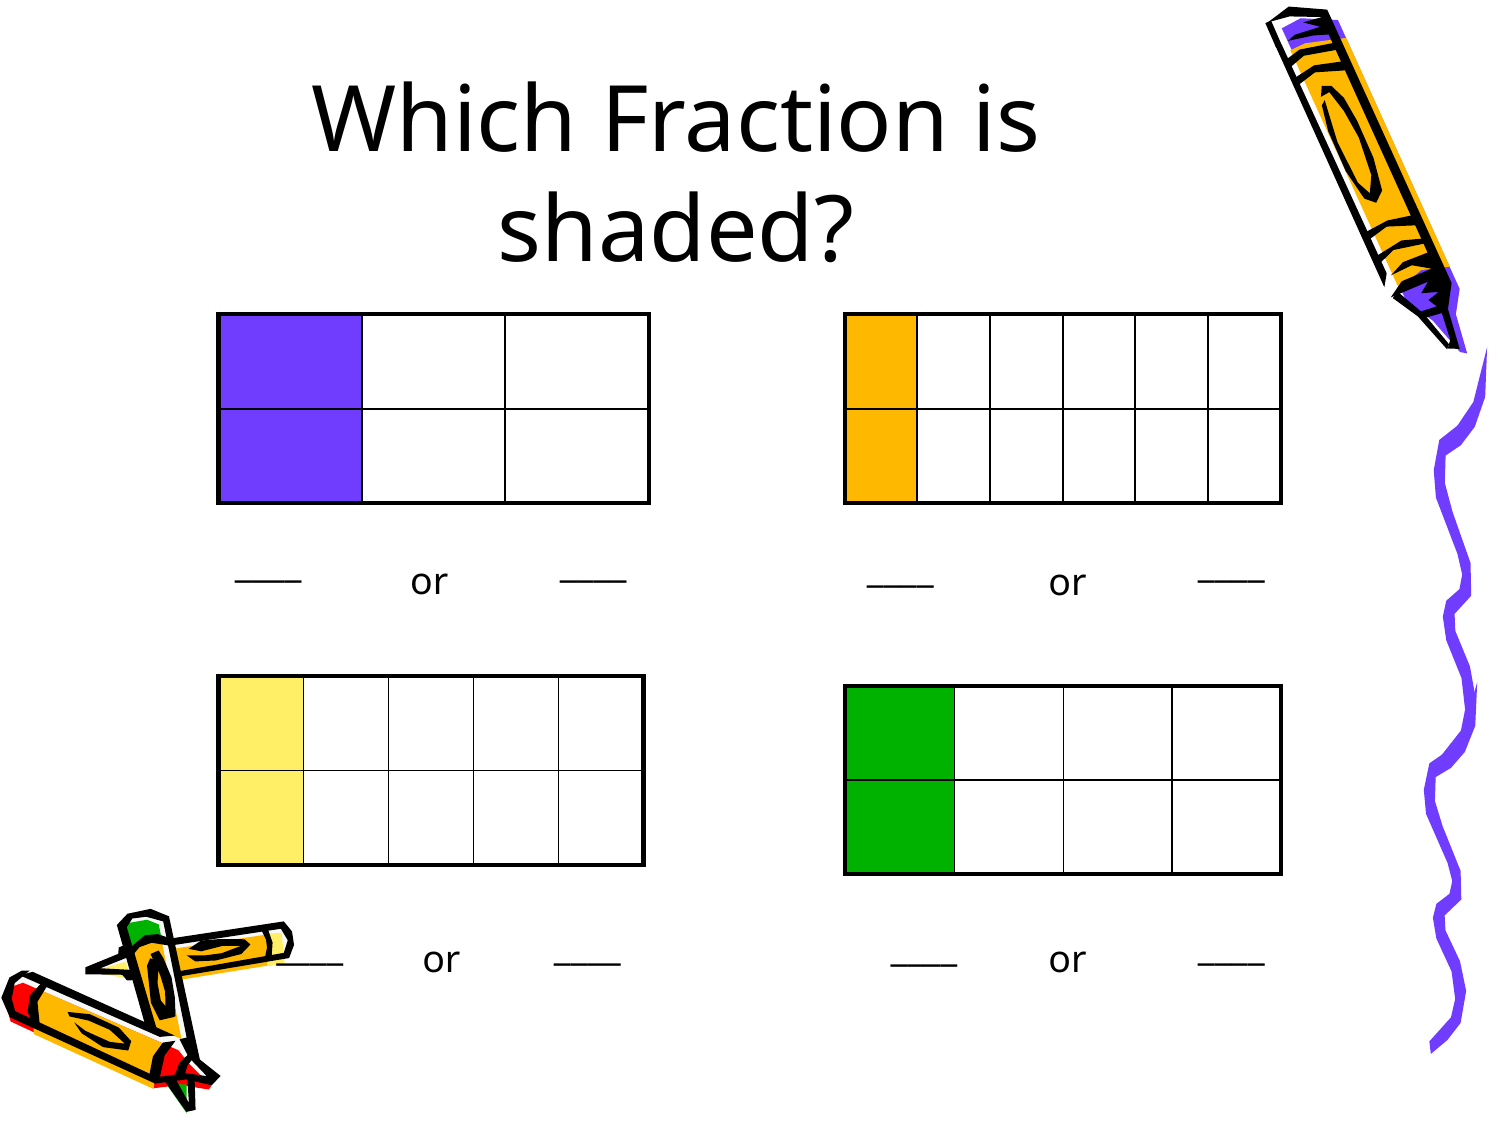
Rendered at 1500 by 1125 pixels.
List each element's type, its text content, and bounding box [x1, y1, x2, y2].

table_header [474, 678, 558, 770]
table_header [847, 688, 954, 779]
table_header [1173, 688, 1279, 779]
table_header [1064, 688, 1171, 779]
text_box or [407, 927, 526, 988]
table_cell [559, 771, 641, 863]
text_box or [1033, 927, 1152, 988]
table_cell [1209, 410, 1279, 501]
table_cell [1064, 781, 1171, 872]
table_header [363, 316, 504, 408]
table_header [389, 678, 473, 770]
table_header [221, 678, 303, 770]
text_box or [395, 549, 514, 610]
table_cell [1173, 781, 1279, 872]
table_header [1064, 316, 1134, 408]
table_cell [474, 771, 558, 863]
table_cell [1136, 410, 1207, 501]
table_cell [955, 781, 1063, 872]
text_box or [1033, 550, 1152, 611]
table_cell [847, 410, 916, 501]
table_header [955, 688, 1063, 779]
text_box ____ [545, 532, 642, 593]
text_box ____ [539, 915, 636, 976]
table_header [991, 316, 1062, 408]
table_header [847, 316, 916, 408]
table_cell [221, 410, 361, 501]
text_box ____ [1183, 532, 1280, 593]
table_cell [847, 781, 954, 872]
table_header [1209, 316, 1279, 408]
text_box ____ [852, 537, 949, 598]
table_cell [1064, 410, 1134, 501]
text_box ____ [261, 915, 359, 976]
table_header [1136, 316, 1207, 408]
text_box ____ [220, 532, 317, 593]
title Which Fraction is shaded? [112, 24, 1240, 288]
table_cell [363, 410, 504, 501]
table_header [304, 678, 388, 770]
text_box ____ [1183, 915, 1280, 976]
text_box ____ [875, 916, 973, 977]
table_cell [991, 410, 1062, 501]
table_cell [304, 771, 388, 863]
table_header [221, 316, 361, 408]
table_cell [221, 771, 303, 863]
table_header [506, 316, 647, 408]
table_cell [918, 410, 989, 501]
table_cell [506, 410, 647, 501]
table_header [918, 316, 989, 408]
table_cell [389, 771, 473, 863]
table_header [559, 678, 641, 770]
